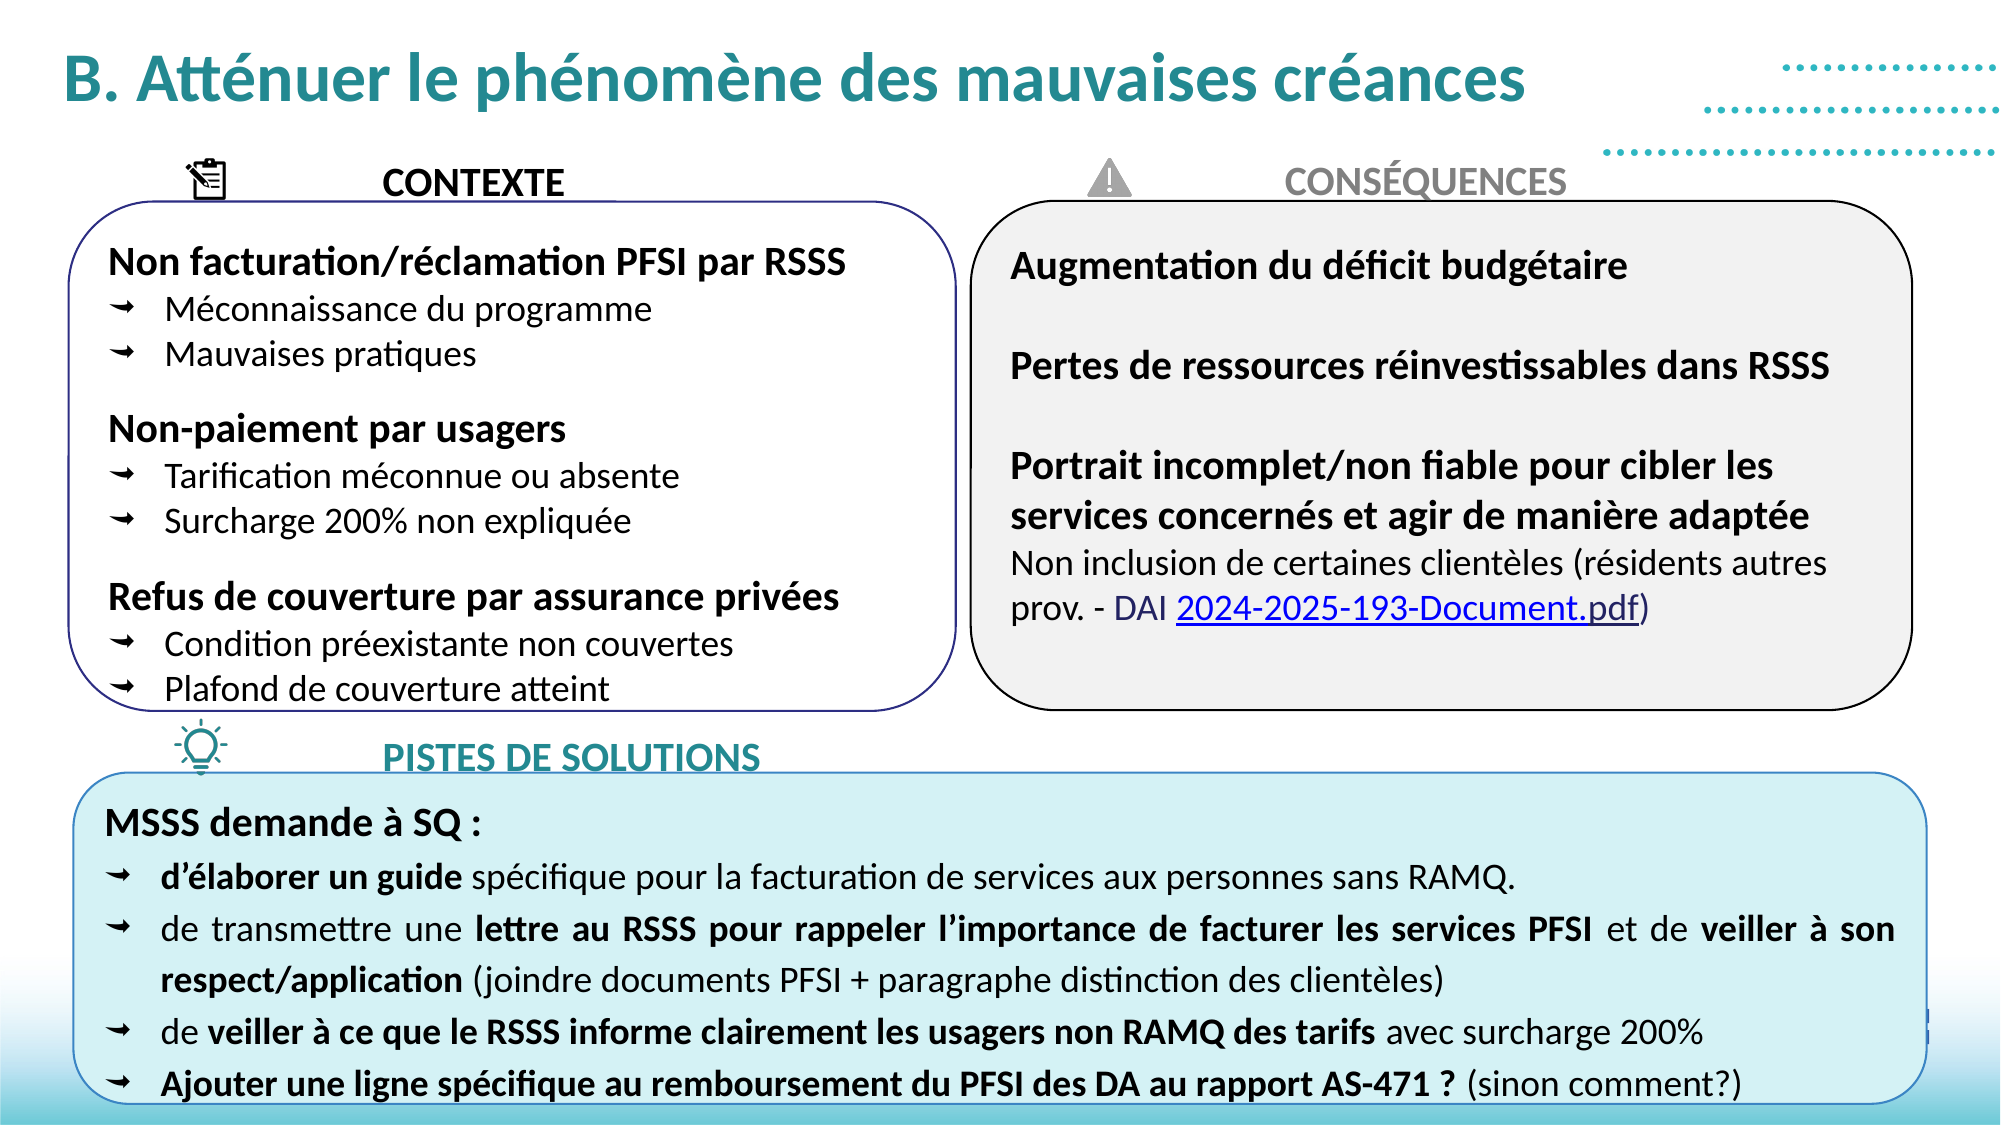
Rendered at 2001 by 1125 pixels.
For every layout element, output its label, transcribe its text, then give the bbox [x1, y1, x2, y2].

text_box CONSÉQUENCES [970, 146, 1912, 212]
picture [0, 0, 2001, 1125]
text_box CONTEXTE [67, 147, 956, 213]
title B. Atténuer le phénomène des mauvaises créances [48, 33, 1951, 124]
text_box Non facturation/réclamation PFSI par RSSS Méconnaissance du programme Mauvaises pratiques Non-paiement par usagers Tarification méconnue ou absente Surcharge 200% non expliquée Refus de couverture par assurance privées Condition préexistante non couvertes Plafond de couverture atteint [67, 213, 957, 712]
text_box MSSS demande à SQ : d’élaborer un guide spécifique pour la facturation de services aux personnes sans RAMQ. de transmettre une lettre au RSSS pour rappeler l’importance de facturer les services PFSI et de veiller à son respect/application (joindre documents PFSI + paragraphe distinction des clientèles) de veiller à ce que le RSSS informe clairement les usagers non RAMQ des tarifs avec surcharge 200% Ajouter une ligne spécifique au remboursement du PFSI des DA au rapport AS-471 ? (sinon comment?) [72, 788, 1928, 1105]
text_box Augmentation du déficit budgétaire Pertes de ressources réinvestissables dans RSSS Portrait incomplet/non fiable pour cibler les services concernés et agir de manière adaptée Non inclusion de certaines clientèles (résidents autres prov. - DAI 2024-2025-193-Document.pdf) [969, 212, 1914, 712]
text_box PISTES DE SOLUTIONS [67, 714, 1932, 788]
